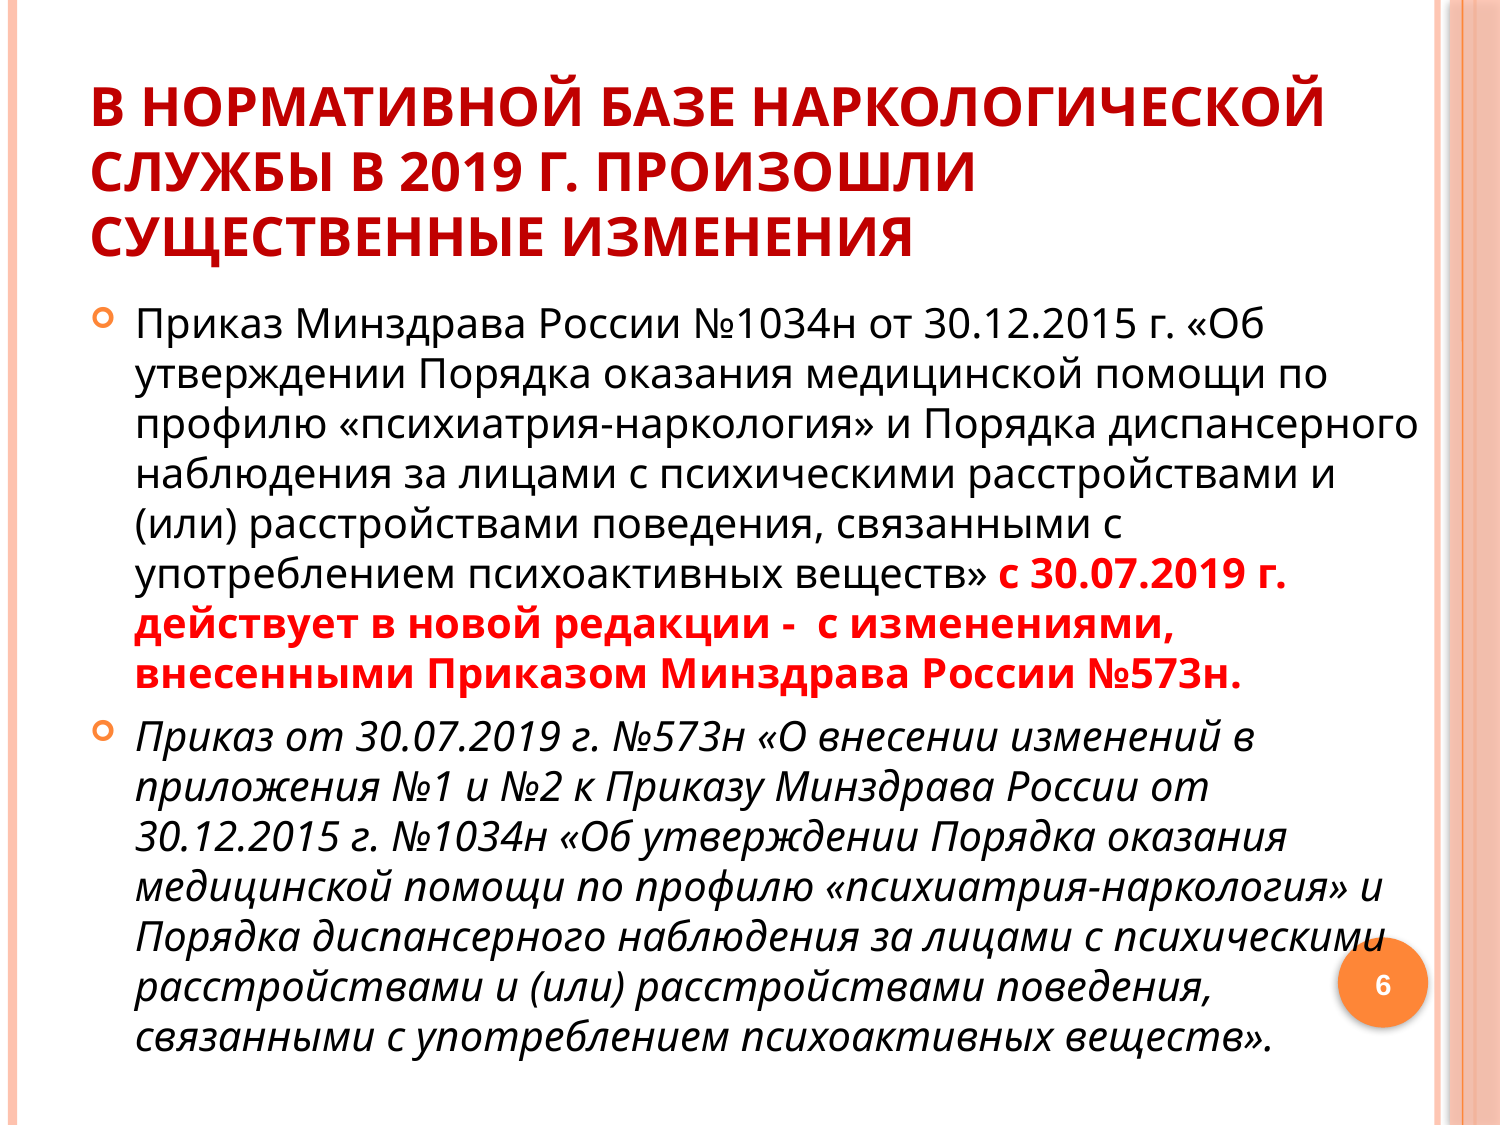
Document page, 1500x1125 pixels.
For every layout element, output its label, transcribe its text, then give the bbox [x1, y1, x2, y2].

list Приказ Минздрава России №1034н от 30.12.2015 г. «Об утверждении Порядка оказания медицинской помощи по профилю «психиатрия-наркология» и Порядка диспансерного наблюдения за лицами с психическими расстройствами и (или) расстройствами поведения, связанными с употреблением психоактивных веществ» с 30.07.2019 г. действует в новой редакции - с изменениями, внесенными Приказом Минздрава России №573н. Приказ от 30.07.2019 г. №573н «О внесении изменений в приложения №1 и №2 к Приказу Минздрава России от 30.12.2015 г. №1034н «Об утверждении Порядка оказания медицинской помощи по профилю «психиатрия-наркология» и Порядка диспансерного наблюдения за лицами с психическими расстройствами и (или) расстройствами поведения, связанными с употреблением психоактивных веществ». [74, 289, 1445, 1102]
title В нормативной базе наркологической службы в 2019 г. произошли существенные изменения [75, 45, 1400, 275]
slide_number 6 [1333, 940, 1434, 1026]
